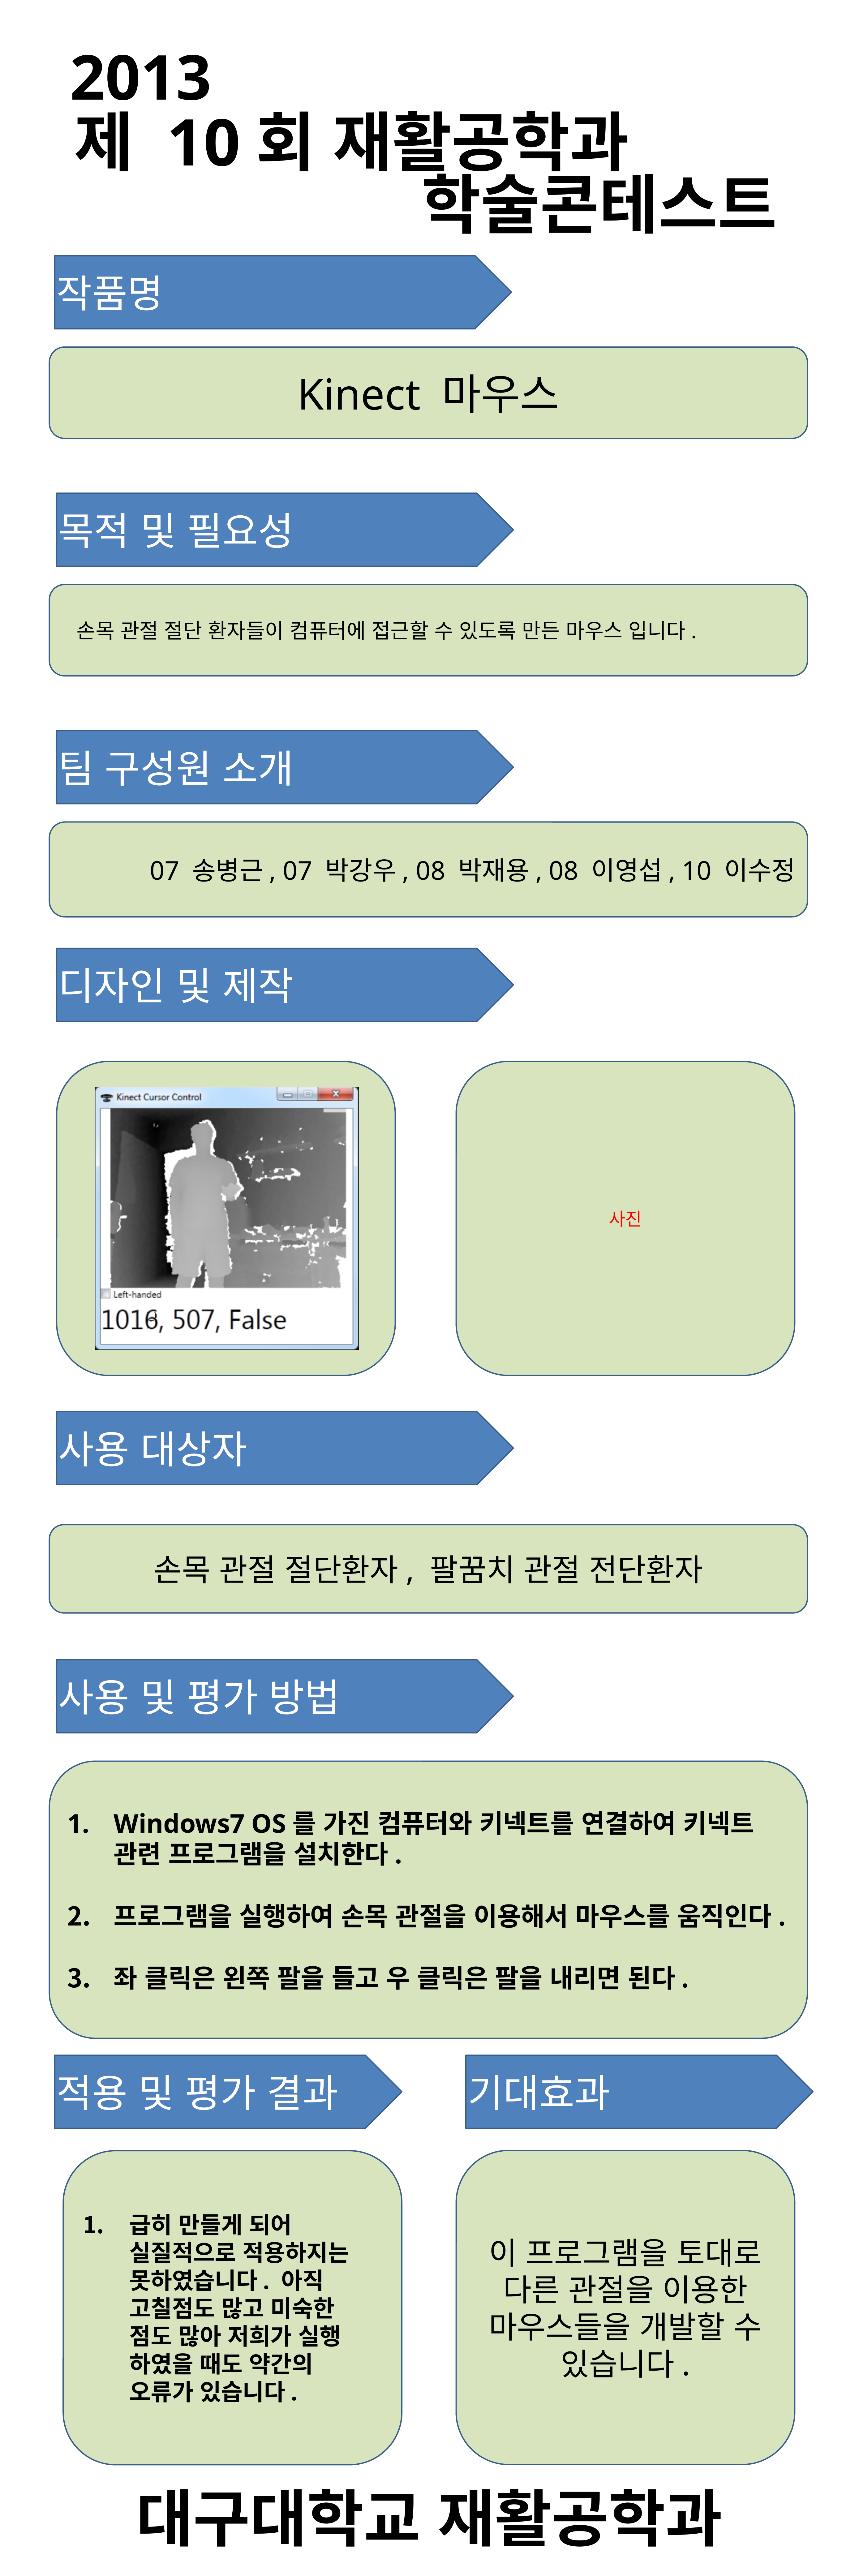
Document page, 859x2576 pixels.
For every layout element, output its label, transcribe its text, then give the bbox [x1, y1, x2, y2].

text_box 디자인 및 제작 [56, 947, 514, 1022]
text_box 제 10회 재활공학과 학술콘테스트 [0, 99, 859, 243]
text_box 07 송병근, 07 박강우, 08 박재용, 08 이영섭, 10 이수정 [49, 821, 808, 918]
text_box 급히 만들게 되어 실질적으로 적용하지는 못하였습니다. 아직 고칠점도 많고 미숙한 점도 많아 저희가 실행 하였을 때도 약간의 오류가 있습니다. [62, 2150, 403, 2466]
text_box 목적 및 필요성 [56, 492, 514, 567]
text_box Kinect 마우스 [49, 346, 808, 439]
text_box 기대효과 [465, 2054, 814, 2129]
text_box 사진 [455, 1061, 796, 1376]
text_box 사용 및 평가 방법 [56, 1659, 514, 1734]
text_box 작품명 [54, 255, 512, 330]
text_box 사용 대상자 [56, 1411, 514, 1485]
text_box 대구대학교 재활공학과 [0, 2477, 859, 2556]
text_box 적용 및 평가 결과 [54, 2054, 403, 2129]
text_box Windows7 OS를 가진 컴퓨터와 키넥트를 연결하여 키넥트 관련 프로그램을 설치한다. 프로그램을 실행하여 손목 관절을 이용해서 마우스를 움직인다. 좌 클릭은 왼쪽 팔을 들고 우 클릭은 팔을 내리면 된다. [49, 1760, 808, 2039]
text_box 이 프로그램을 토대로 다른 관절을 이용한 마우스들을 개발할 수 있습니다. [455, 2150, 796, 2465]
text_box 손목 관절 절단환자, 팔꿈치 관절 전단환자 [49, 1524, 808, 1614]
text_box 팀 구성원 소개 [56, 730, 514, 805]
picture [95, 1087, 359, 1350]
text_box [56, 1061, 396, 1376]
text_box 손목 관절 절단 환자들이 컴퓨터에 접근할 수 있도록 만든 마우스 입니다. [49, 584, 808, 677]
text_box 2013 [50, 22, 277, 99]
